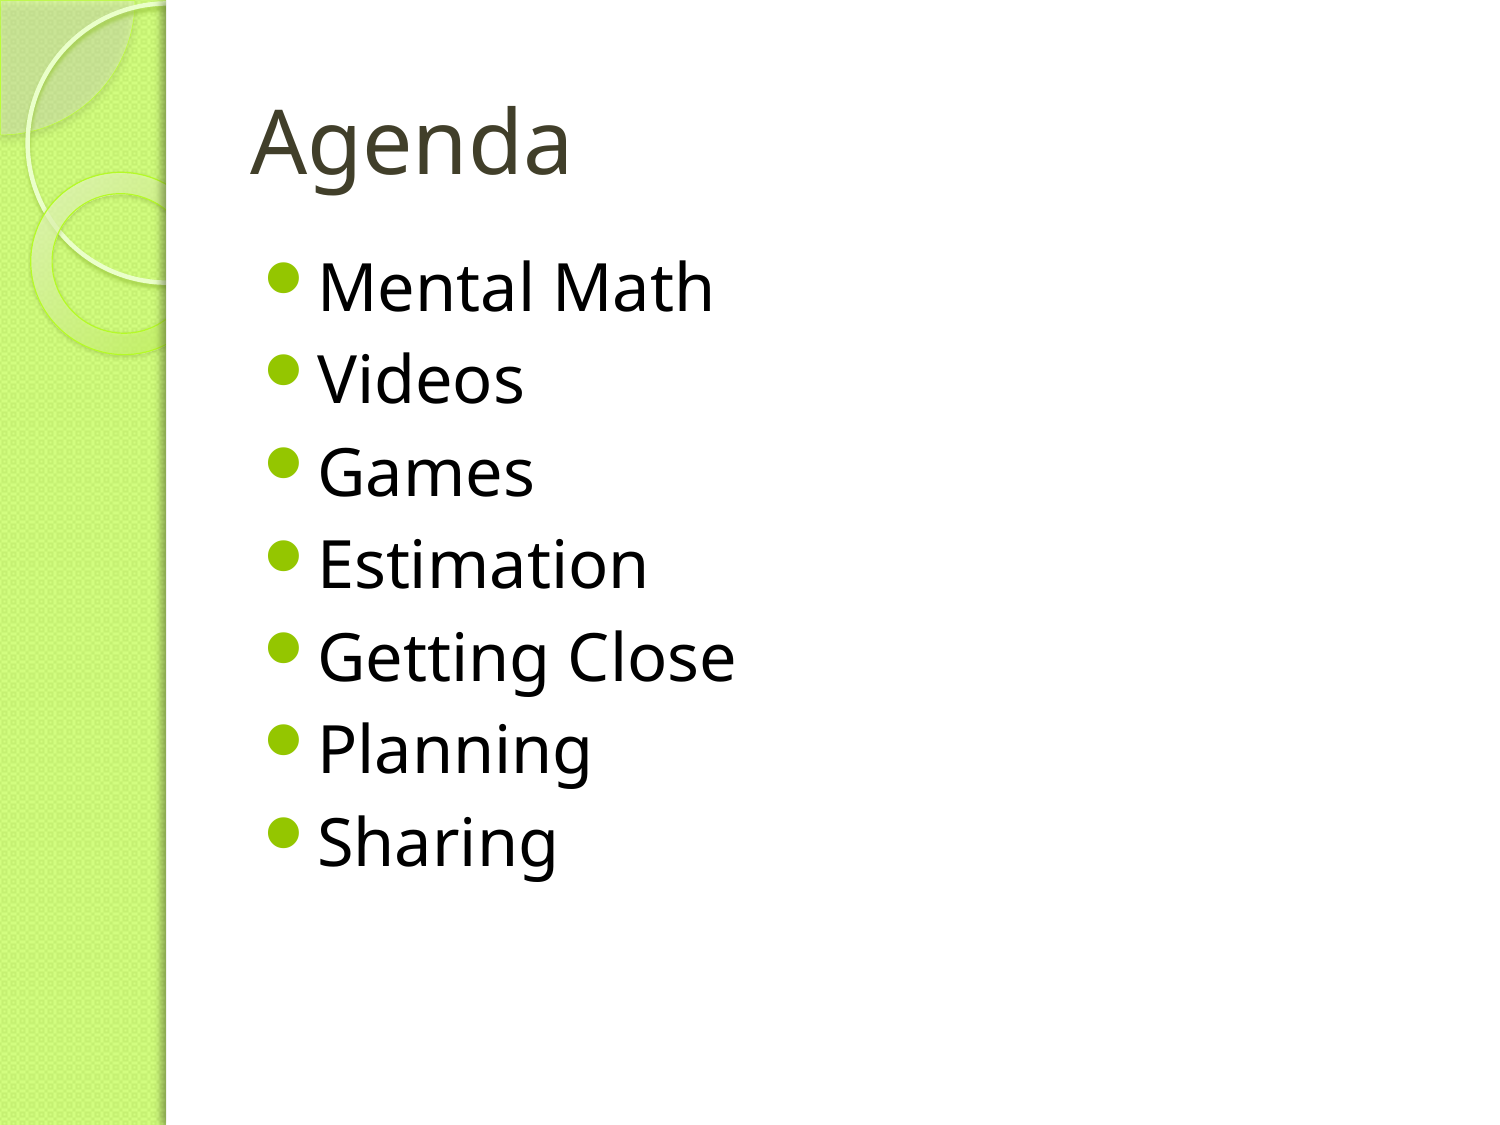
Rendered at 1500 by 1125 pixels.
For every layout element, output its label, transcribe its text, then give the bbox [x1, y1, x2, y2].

title Agenda [235, 45, 1466, 233]
list Mental Math Videos Games Estimation Getting Close Planning Sharing [235, 237, 1466, 1025]
